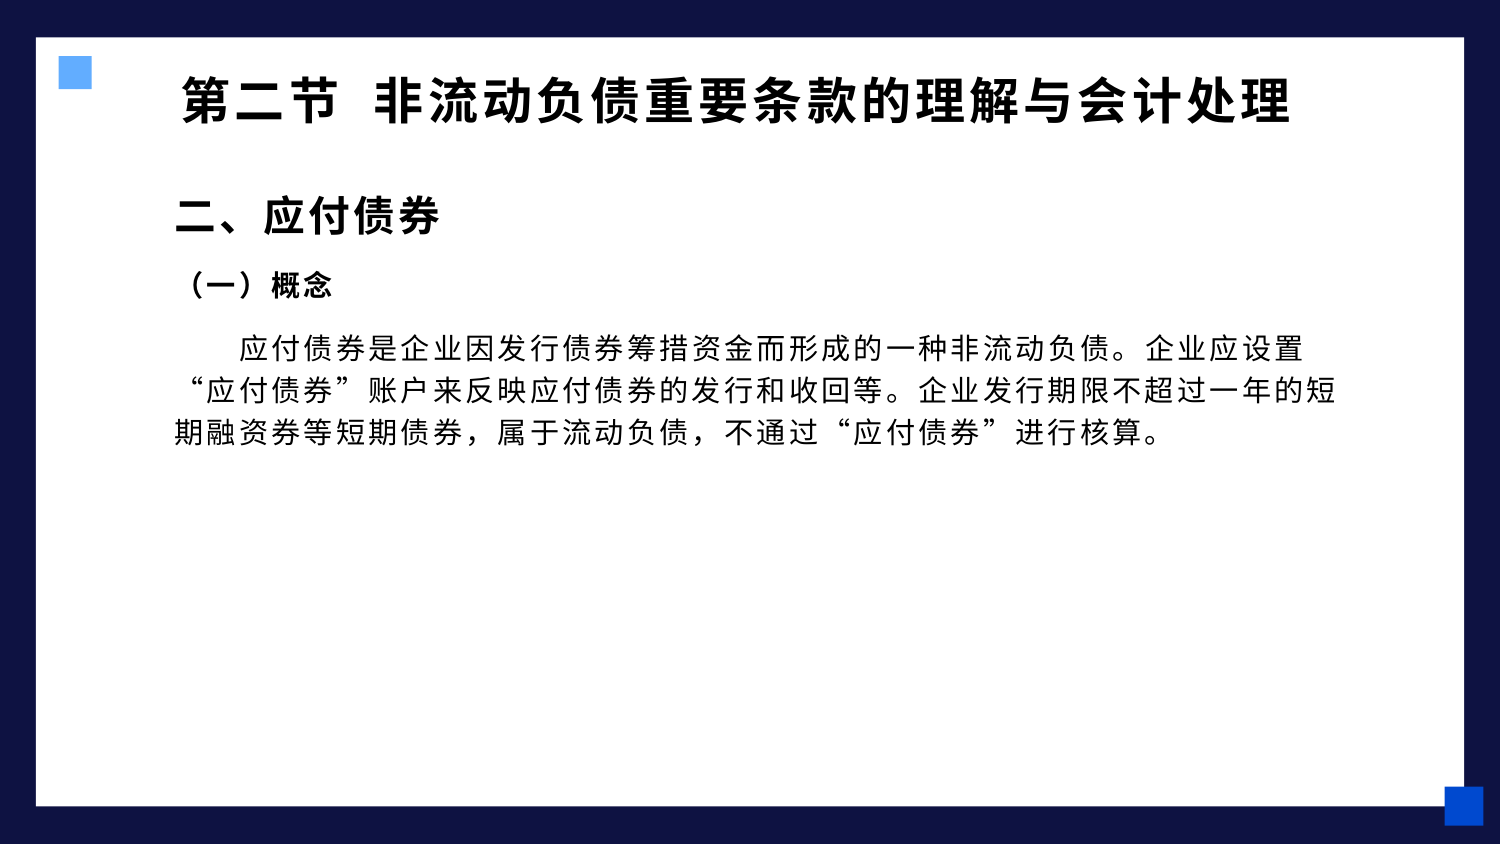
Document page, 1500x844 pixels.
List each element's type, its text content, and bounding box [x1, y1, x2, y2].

title 第二节 非流动负债重要条款的理解与会计处理 [141, 48, 1327, 138]
list 二、应付债券 （一）概念 应付债券是企业因发行债券筹措资金而形成的一种非流动负债。企业应设置“应付债券”账户来反映应付债券的发行和收回等。企业发行期限不超过一年的短期融资券等短期债券，属于流动负债，不通过“应付债券”进行核算。 [157, 179, 1376, 604]
